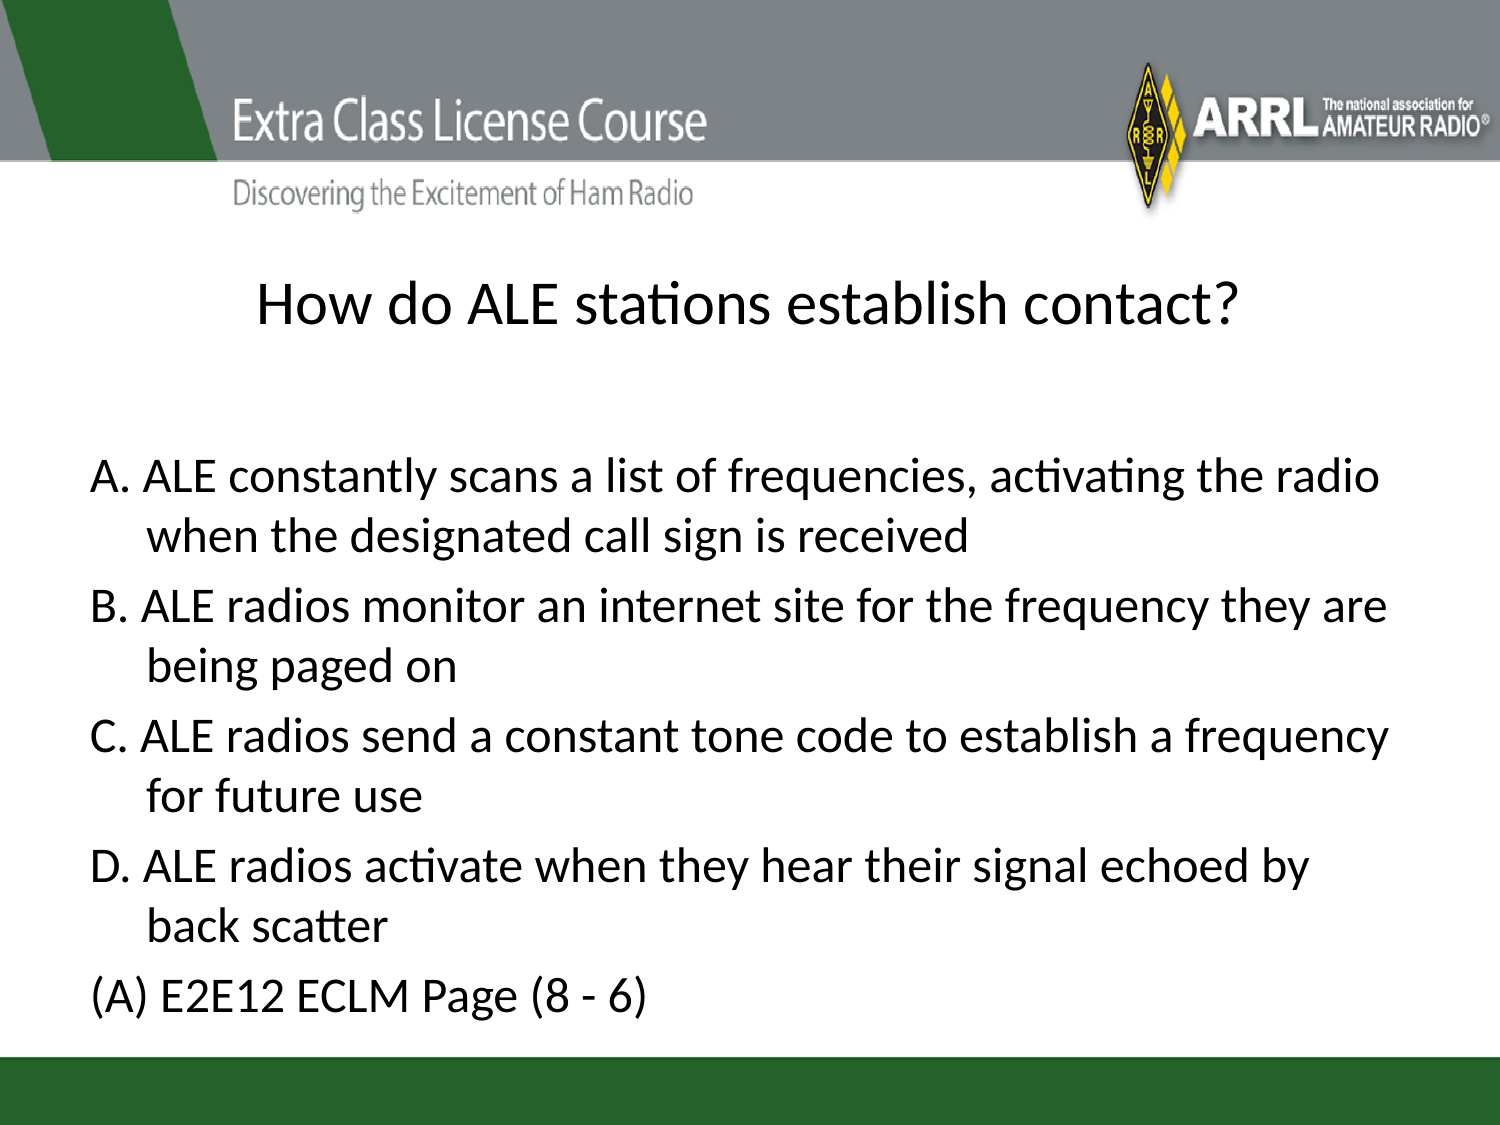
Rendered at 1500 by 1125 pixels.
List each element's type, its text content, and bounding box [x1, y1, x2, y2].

title How do ALE stations establish contact? [75, 254, 1425, 435]
picture [0, 0, 1500, 1125]
list A. ALE constantly scans a list of frequencies, activating the radio when the designated call sign is received B. ALE radios monitor an internet site for the frequency they are being paged on C. ALE radios send a constant tone code to establish a frequency for future use D. ALE radios activate when they hear their signal echoed by back scatter (A) E2E12 ECLM Page (8 - 6) [75, 435, 1425, 953]
